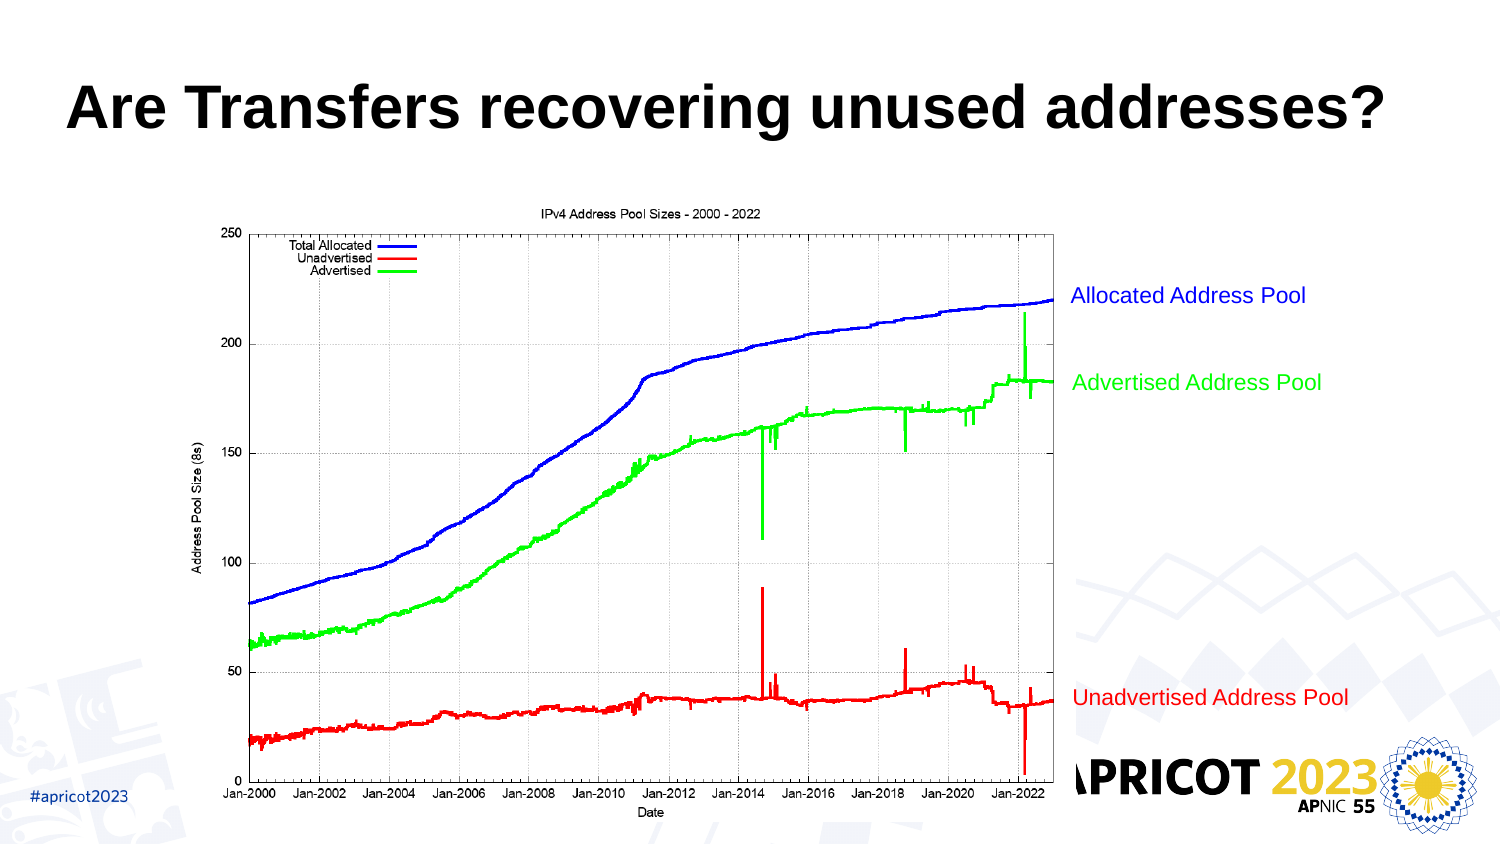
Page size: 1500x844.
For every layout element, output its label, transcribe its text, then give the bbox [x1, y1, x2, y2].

text_box Unadvertised Address Pool [1080, 675, 1357, 718]
title Are Transfers recovering unused addresses? [64, 33, 1436, 175]
picture [186, 196, 1077, 822]
text_box Advertised Address Pool [1080, 360, 1330, 403]
text_box Allocated Address Pool [1080, 273, 1315, 316]
